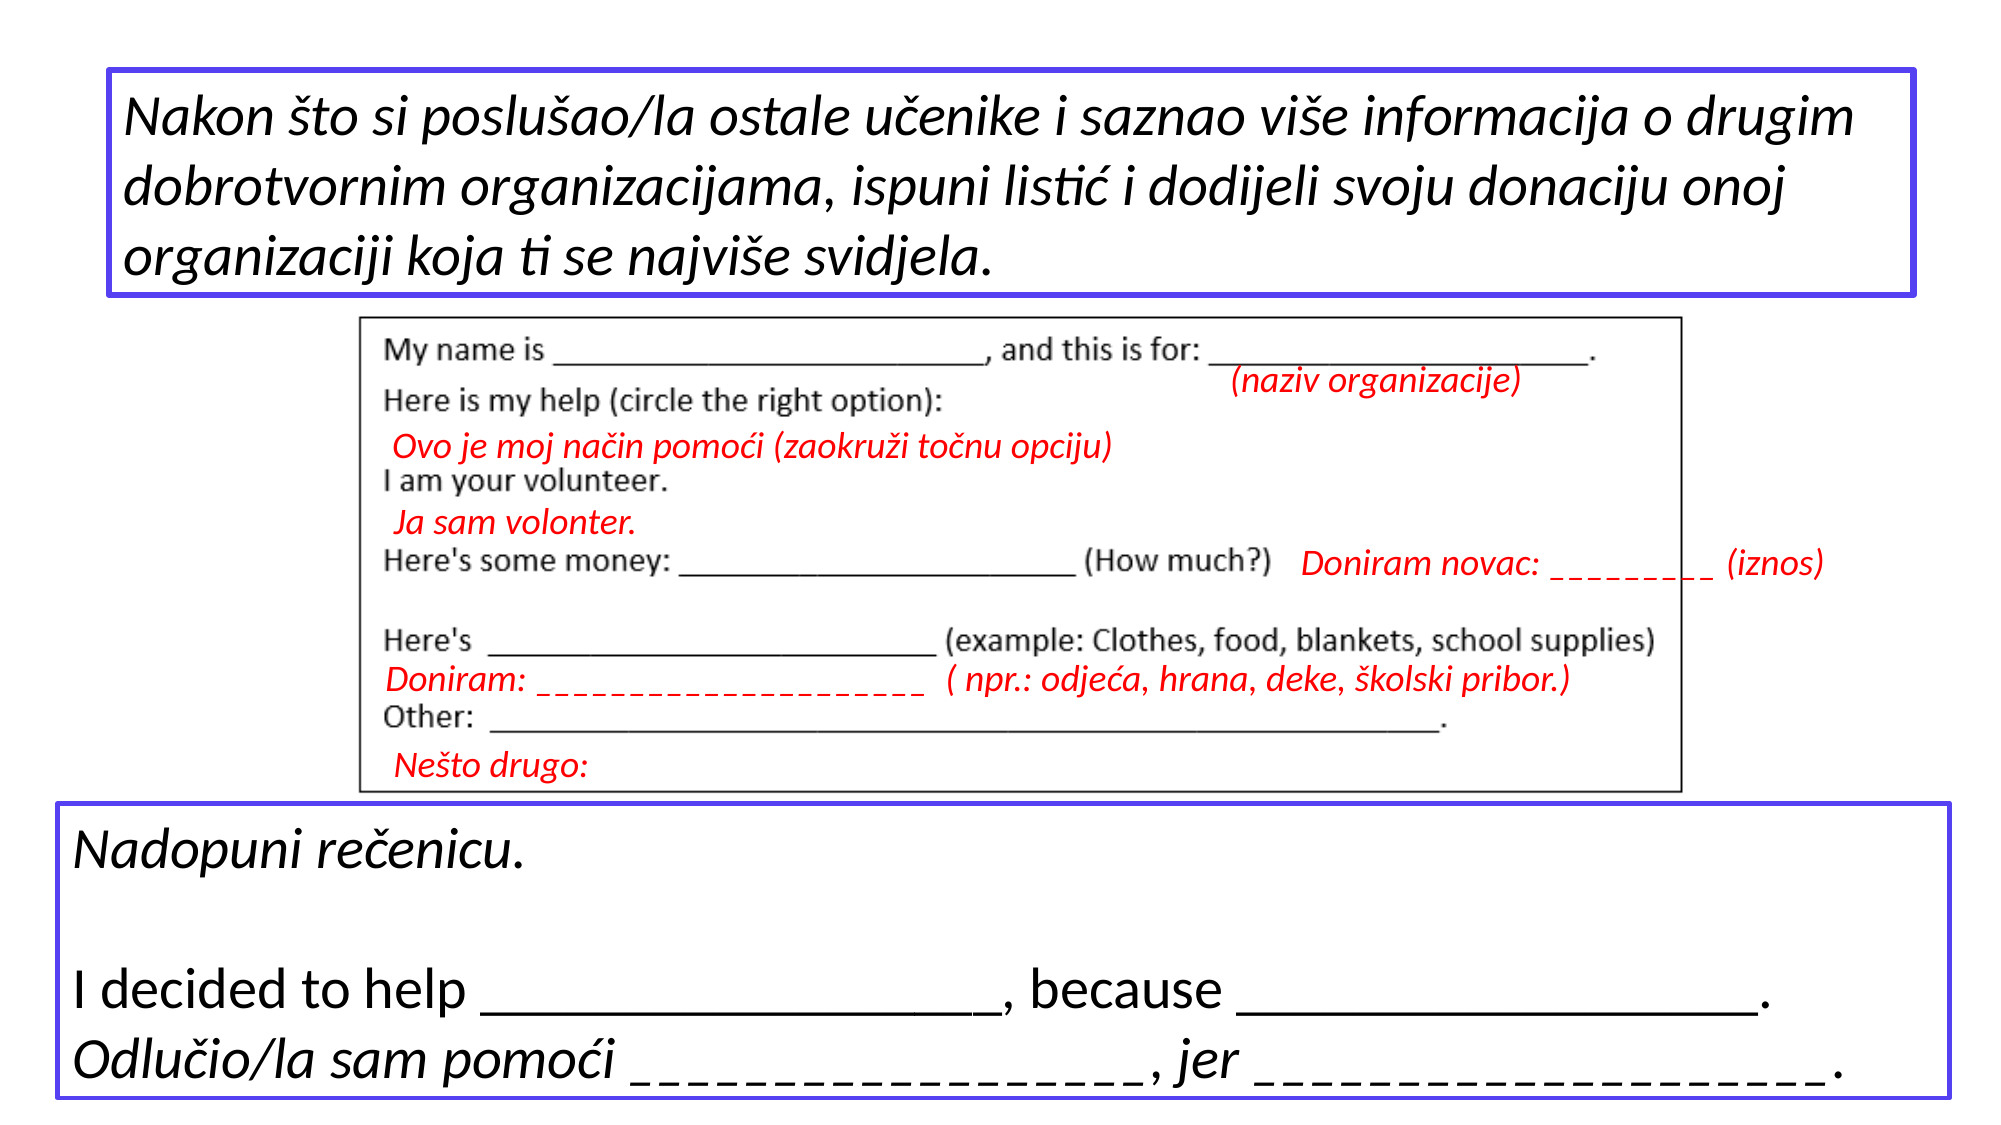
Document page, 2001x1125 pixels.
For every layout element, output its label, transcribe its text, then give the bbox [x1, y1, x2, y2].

text_box Nakon što si poslušao/la ostale učenike i saznao više informacija o drugim dobrotvornim organizacijama, ispuni listić i dodijeli svoju donaciju onoj organizaciji koja ti se najviše svidjela. [108, 70, 1914, 295]
picture [345, 297, 1701, 804]
text_box Doniram novac: _________ (iznos) [1701, 530, 1841, 590]
text_box Nadopuni rečenicu. I decided to help __________________, because __________________. Odlučio/la sam pomoći __________________, jer ____________________. [57, 803, 1950, 1098]
